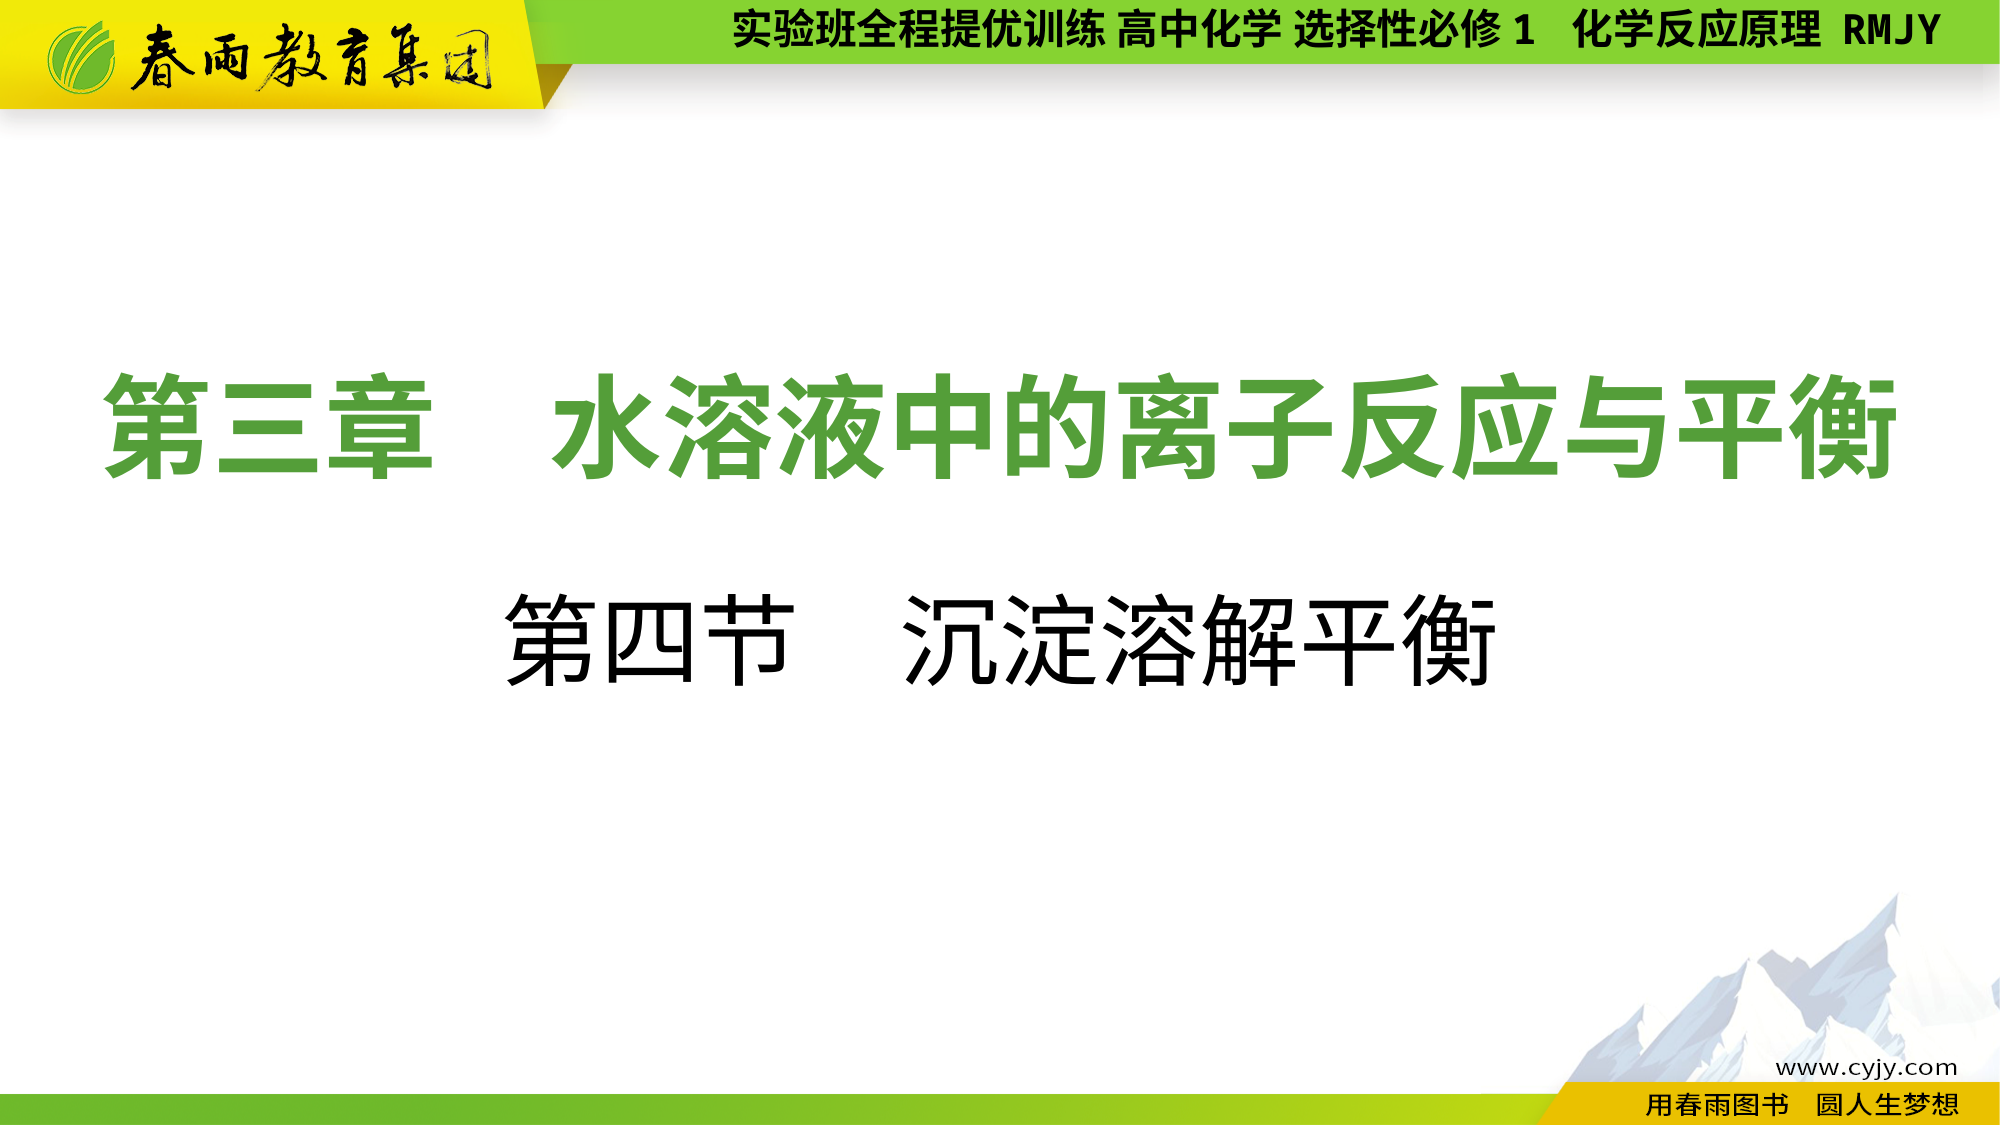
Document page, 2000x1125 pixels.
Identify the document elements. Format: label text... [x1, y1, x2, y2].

text_box 第三章 水溶液中的离子反应与平衡 [54, 282, 1946, 500]
picture [0, 0, 2000, 1125]
text_box 第四节 沉淀溶解平衡 [54, 511, 1946, 706]
